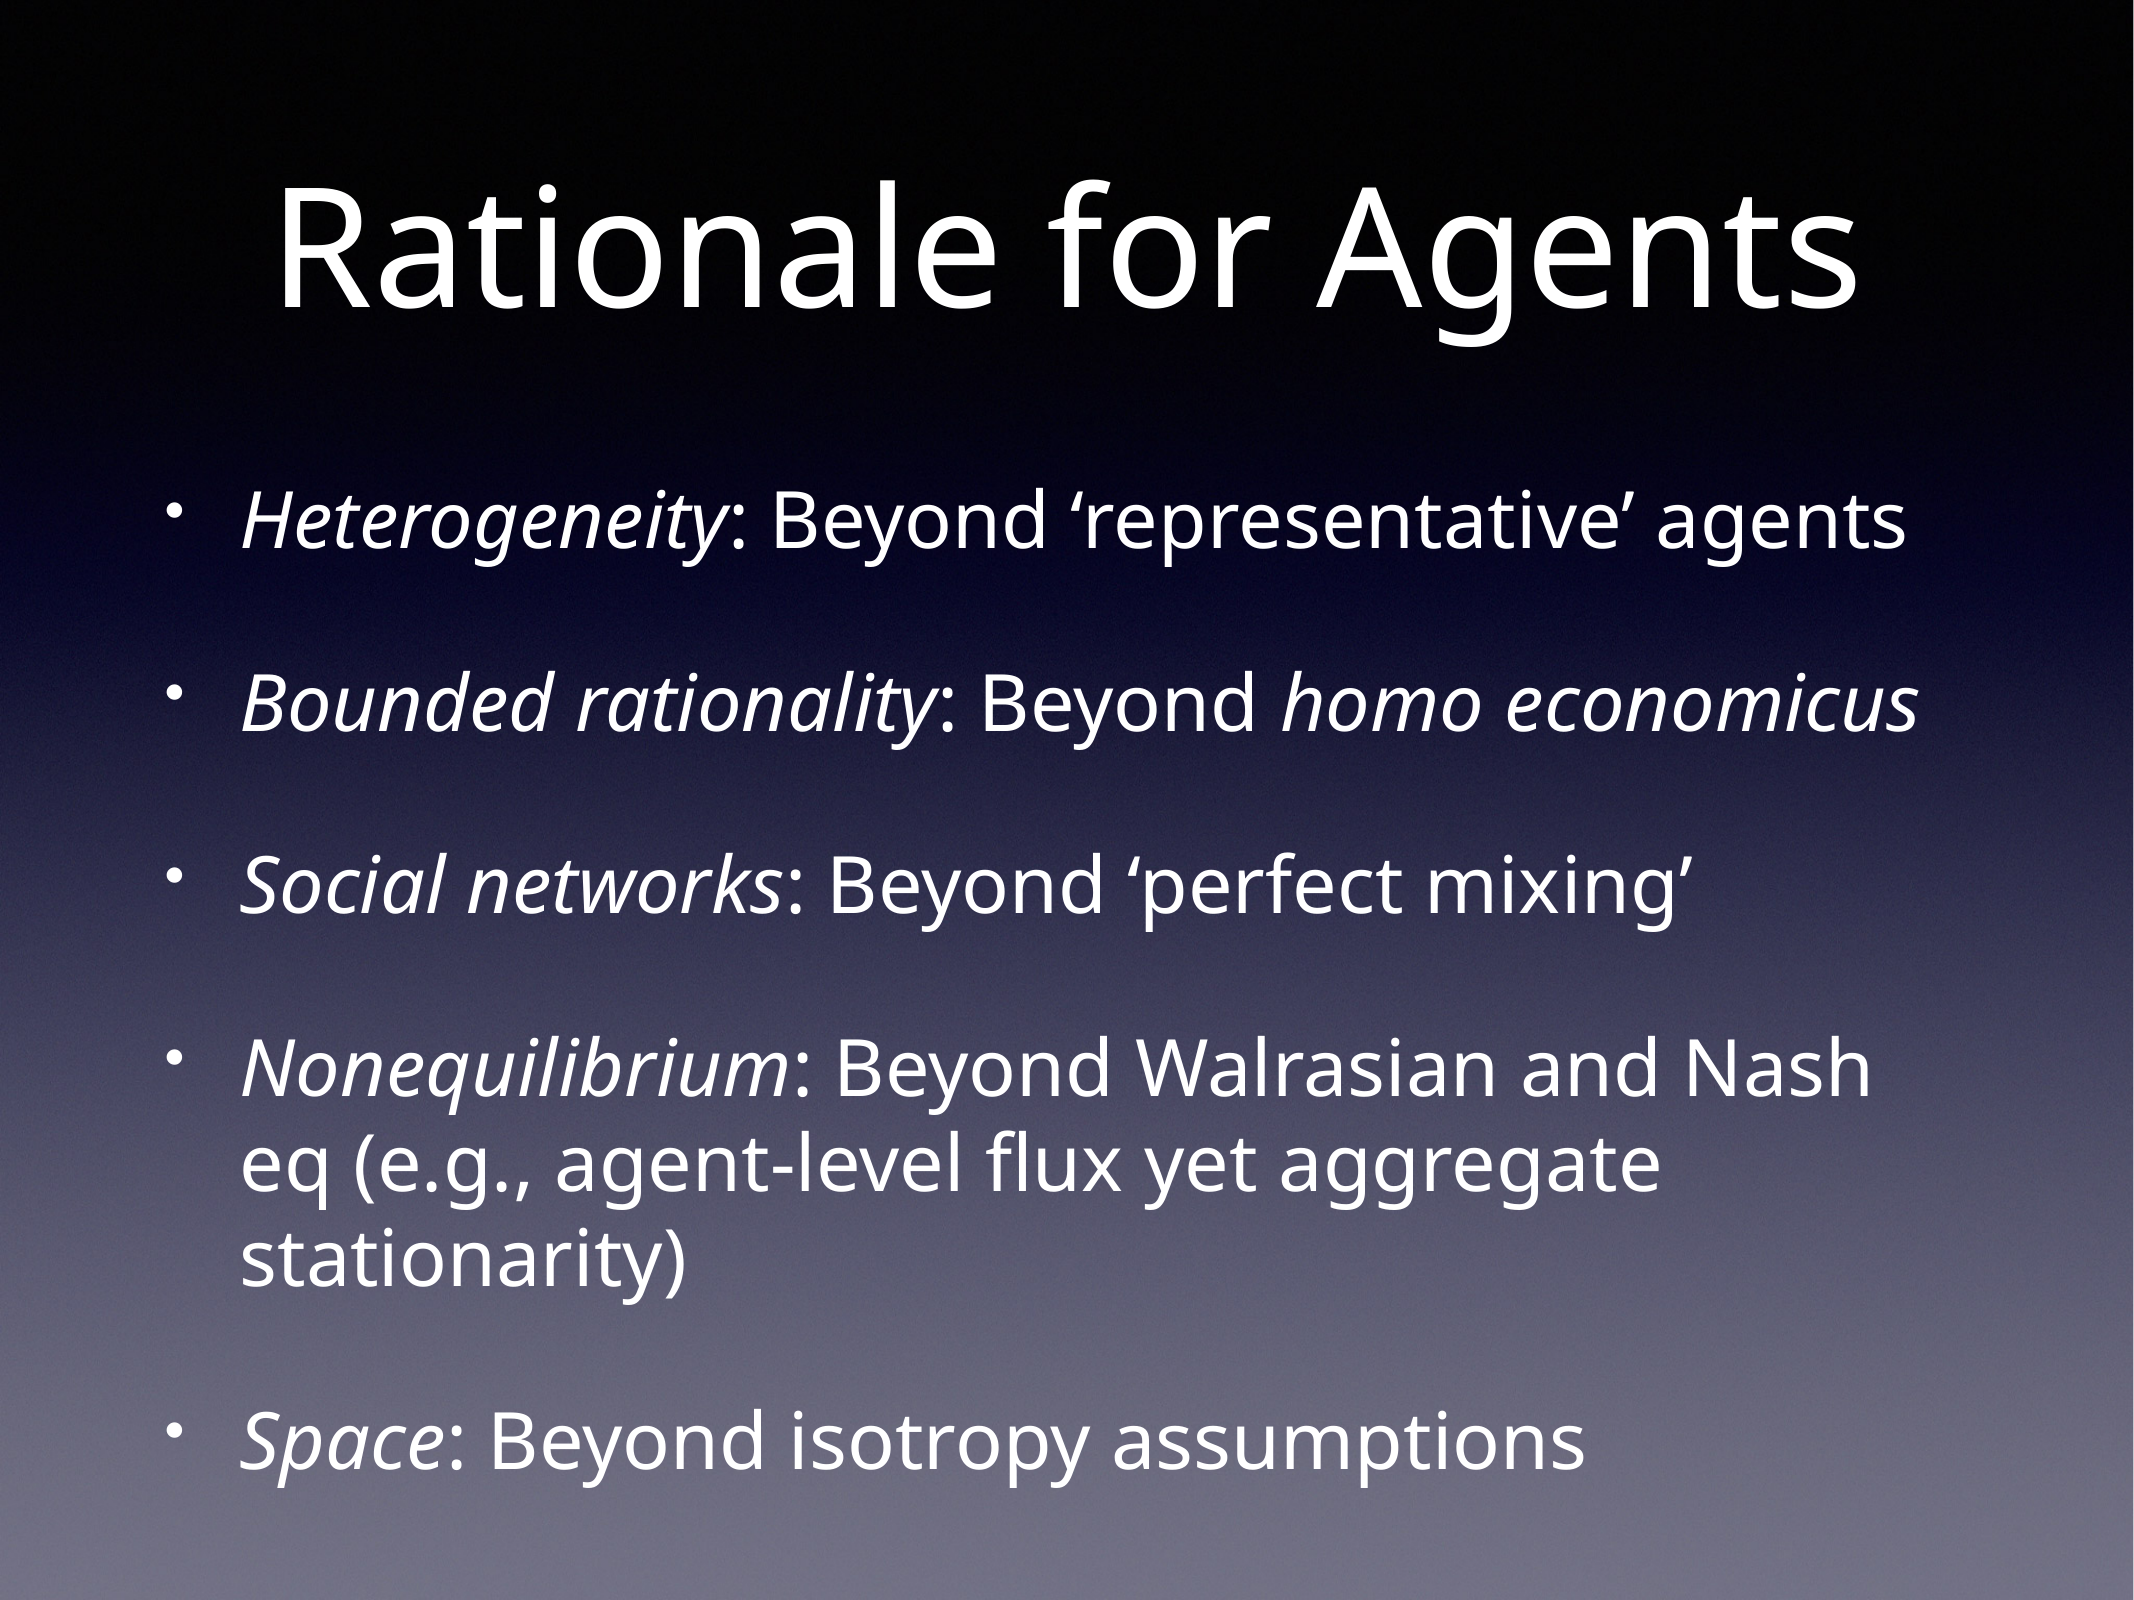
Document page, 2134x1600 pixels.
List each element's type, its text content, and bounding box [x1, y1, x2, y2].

list Heterogeneity: Beyond ‘representative’ agents Bounded rationality: Beyond homo economicus Social networks: Beyond ‘perfect mixing’ Nonequilibrium: Beyond Walrasian and Nash eq (e.g., agent-level flux yet aggregate stationarity) Space: Beyond isotropy assumptions [155, 424, 1978, 1531]
title Rationale for Agents [155, 66, 1978, 416]
picture [0, 0, 2134, 1600]
